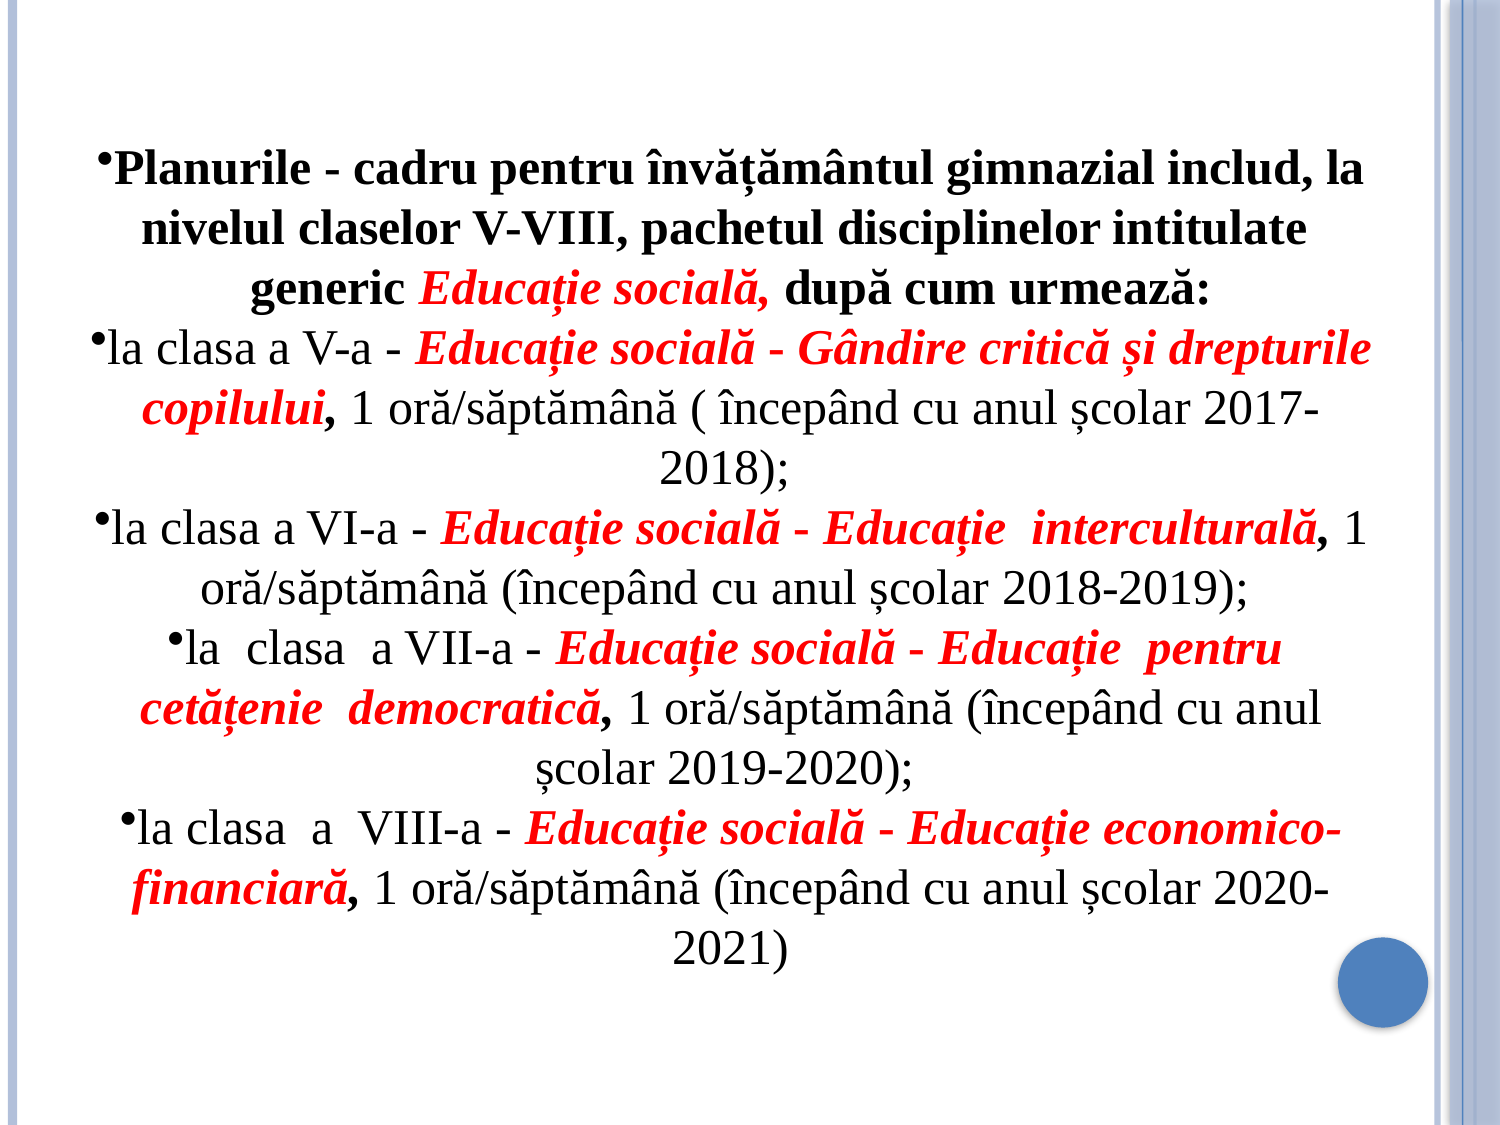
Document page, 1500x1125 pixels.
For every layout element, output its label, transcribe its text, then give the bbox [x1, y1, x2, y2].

text_box Planurile - cadru pentru învățământul gimnazial includ, la nivelul claselor V-VIII, pachetul disciplinelor intitulate generic Educație socială, după cum urmează: la clasa a V-a - Educație socială - Gândire critică și drepturile copilului, 1 oră/săptămână ( începând cu anul școlar 2017-2018); la clasa a VI-a - Educație socială - Educație interculturală, 1 oră/săptămână (începând cu anul școlar 2018-2019); la clasa a VII-a - Educație socială - Educație pentru cetățenie democratică, 1 oră/săptămână (începând cu anul școlar 2019-2020); la clasa a VIII-a - Educație socială - Educație economico-financiară, 1 oră/săptămână (începând cu anul școlar 2020-2021) [75, 47, 1388, 1103]
slide_number [1388, 940, 1434, 1026]
